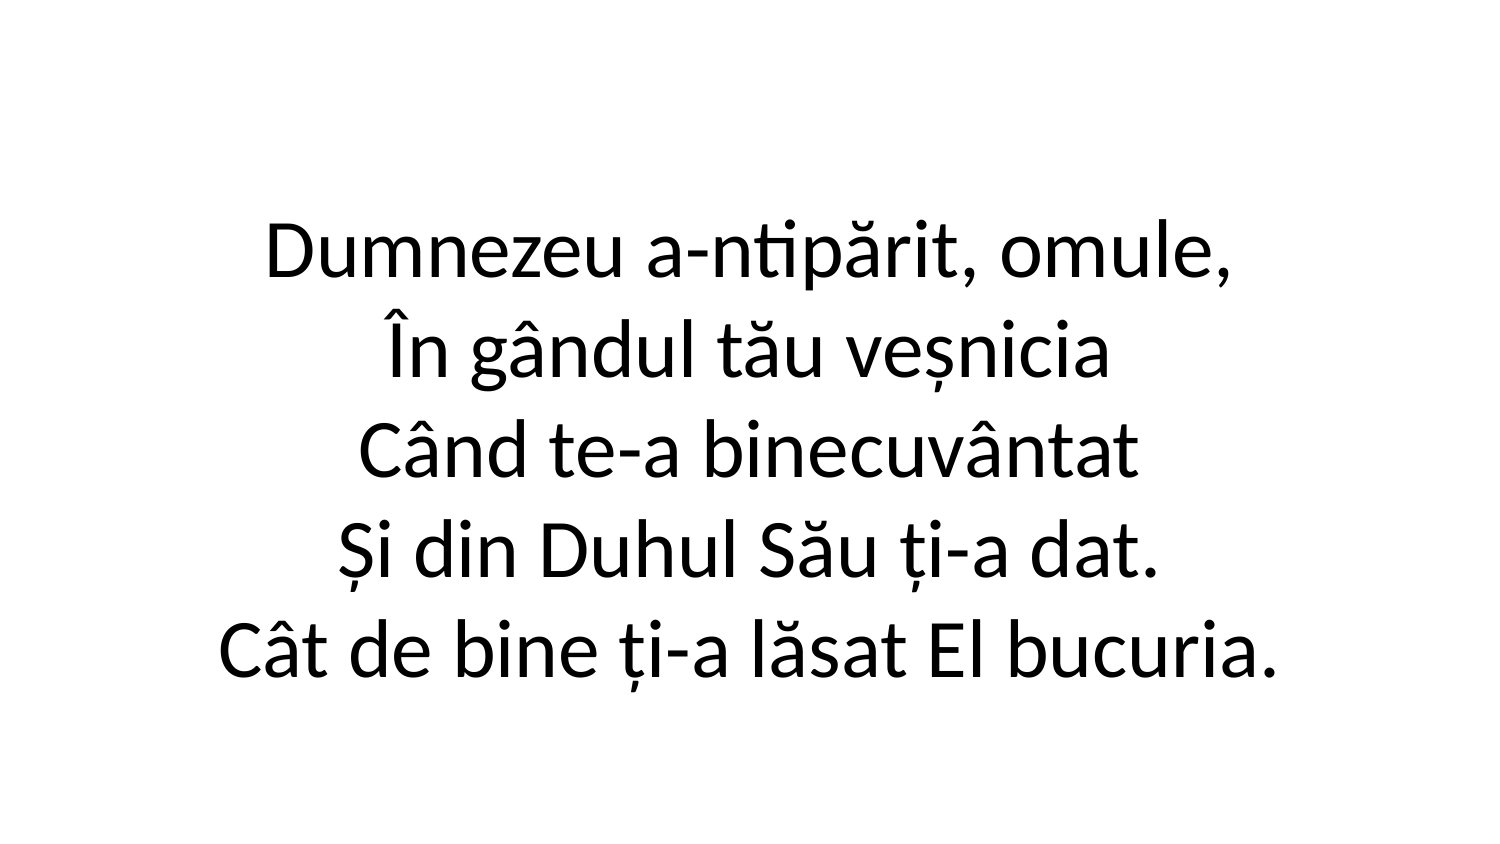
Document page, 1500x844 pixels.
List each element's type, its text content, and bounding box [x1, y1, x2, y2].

text_box Dumnezeu a-ntipărit, omule, În gândul tău veșnicia Când te-a binecuvântat Și din Duhul Său ți-a dat. Cât de bine ți-a lăsat El bucuria. [203, 142, 1297, 702]
